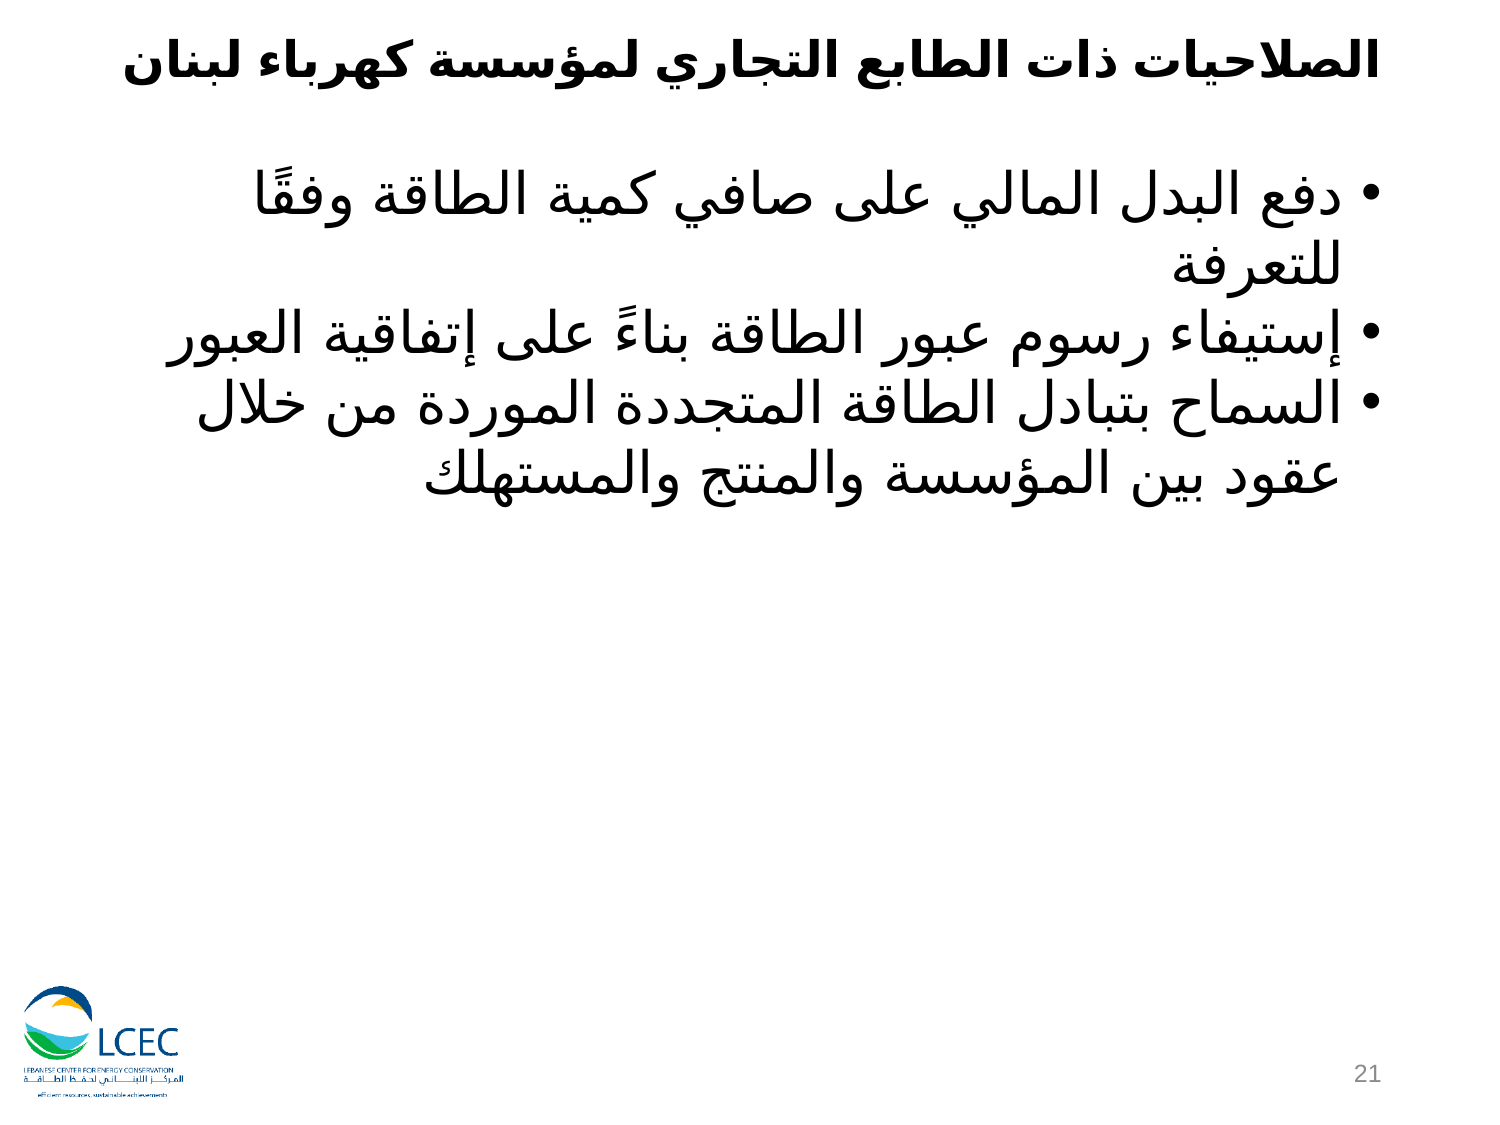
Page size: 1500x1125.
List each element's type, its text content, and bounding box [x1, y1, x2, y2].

slide_number 21 [1059, 1042, 1397, 1103]
picture [22, 986, 184, 1099]
list دفع البدل المالي على صافي كمية الطاقة وفقًا للتعرفة إستيفاء رسوم عبور الطاقة بناءً على إتفاقية العبور السماح بتبادل الطاقة المتجددة الموردة من خلال عقود بين المؤسسة والمنتج والمستهلك [103, 148, 1397, 983]
title الصلاحيات ذات الطابع التجاري لمؤسسة كهرباء لبنان [103, 0, 1397, 123]
